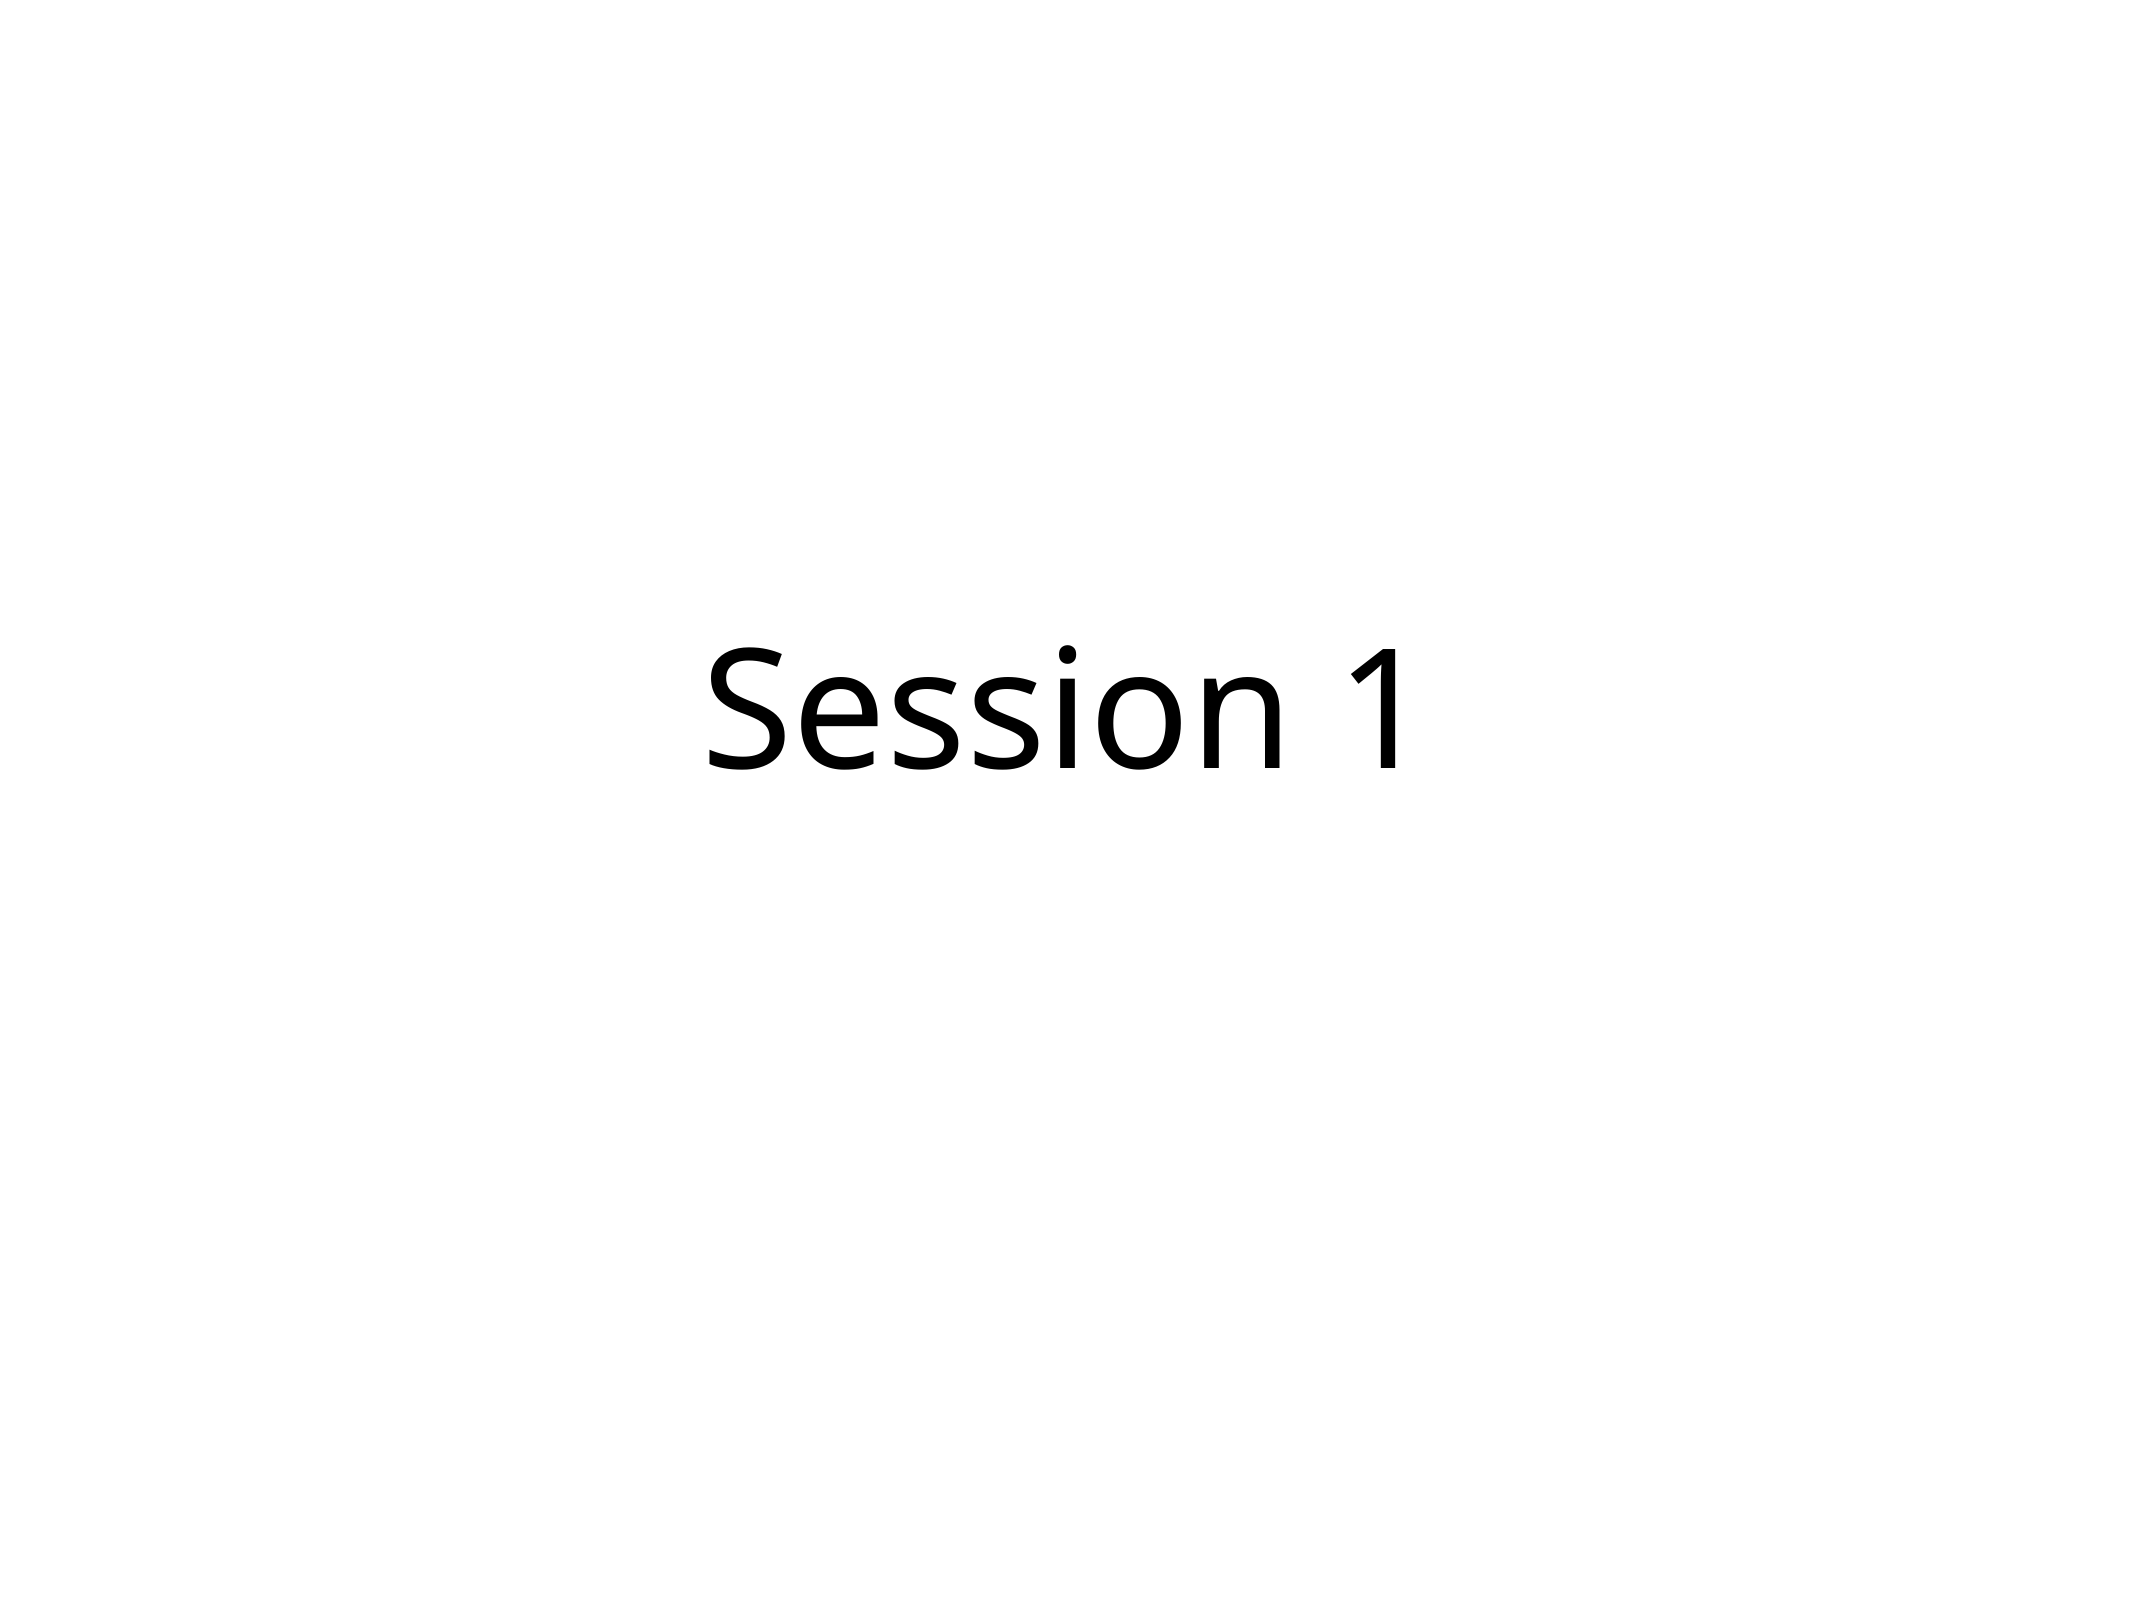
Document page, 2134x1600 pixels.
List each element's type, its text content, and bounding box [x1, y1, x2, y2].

title Session 1 [207, 268, 1926, 811]
